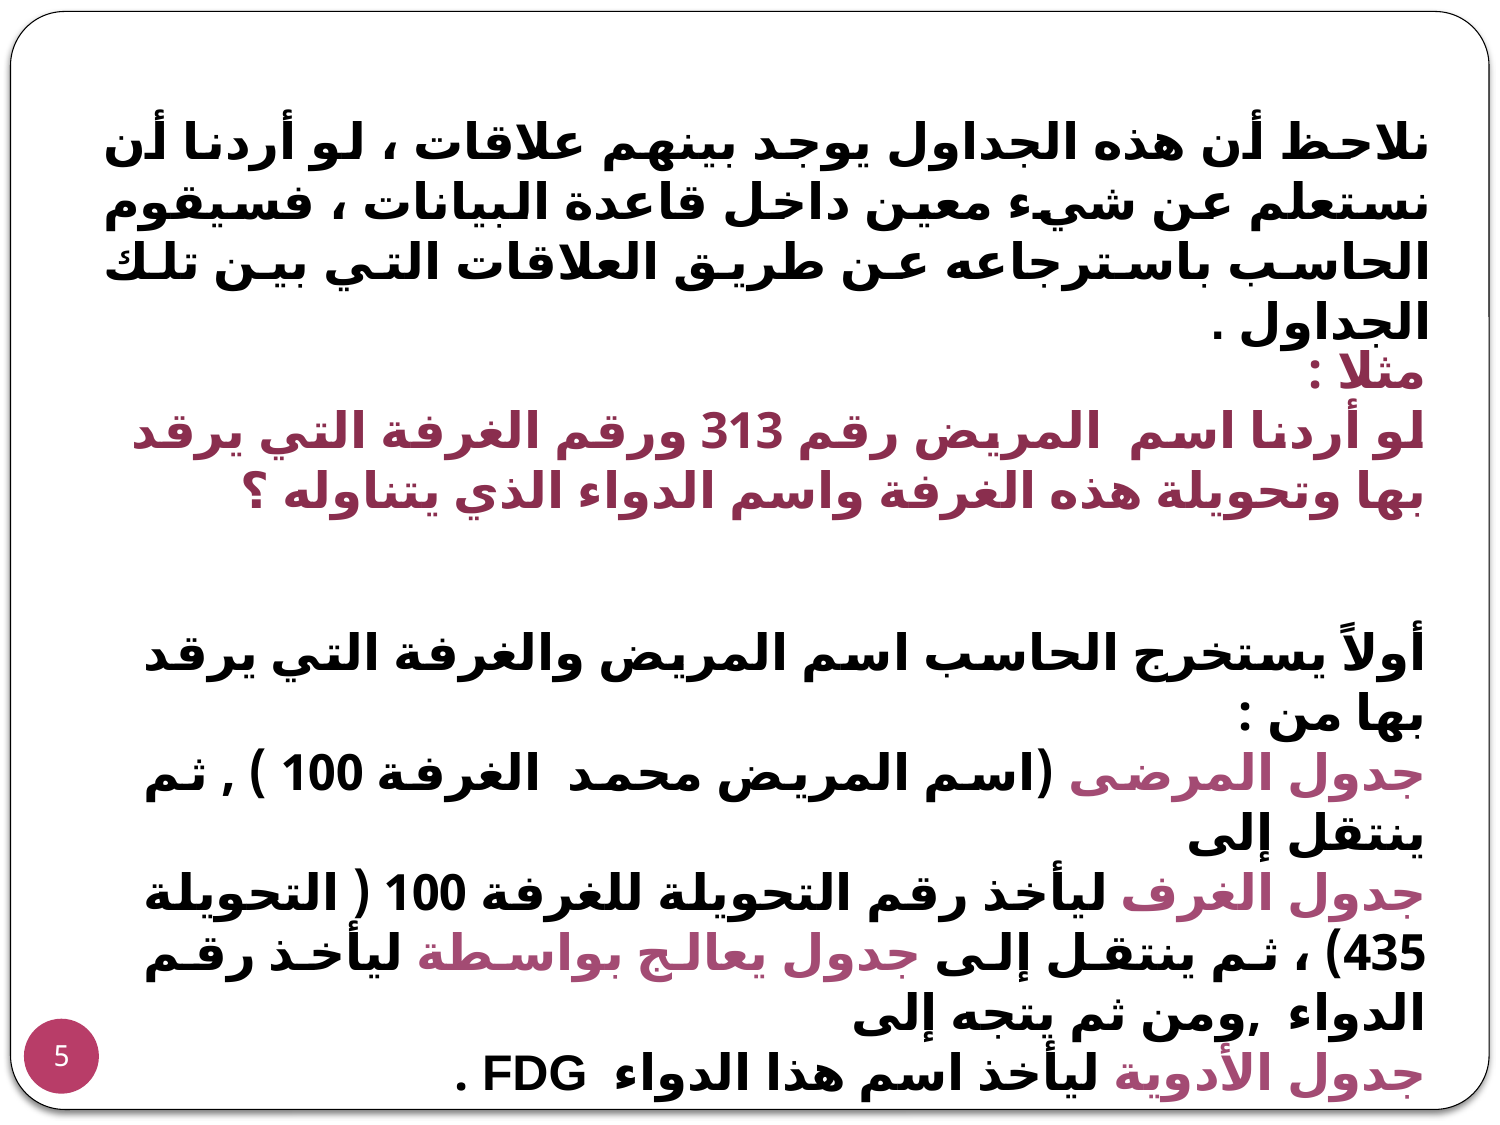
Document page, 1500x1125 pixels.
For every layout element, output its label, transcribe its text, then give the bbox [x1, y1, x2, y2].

slide_number 5 [23, 1018, 99, 1094]
text_box نلاحظ أن هذه الجداول يوجد بينهم علاقات ، لو أردنا أن نستعلم عن شيء معين داخل قاعدة البيانات ، فسيقوم الحاسب باسترجاعه عن طريق العلاقات التي بين تلك الجداول . [88, 101, 1447, 357]
text_box أولاً يستخرج الحاسب اسم المريض والغرفة التي يرقد بها من : جدول المرضى (اسم المريض محمد الغرفة 100 ) , ثم ينتقل إلى جدول الغرف ليأخذ رقم التحويلة للغرفة 100 ( التحويلة 435) ، ثم ينتقل إلى جدول يعالج بواسطة ليأخذ رقم الدواء ,ومن ثم يتجه إلى جدول الأدوية ليأخذ اسم هذا الدواء FDG . [128, 613, 1442, 1125]
text_box مثلا : لو أردنا اسم المريض رقم 313 ورقم الغرفة التي يرقد بها وتحويلة هذه الغرفة واسم الدواء الذي يتناوله ؟ [117, 330, 1442, 526]
